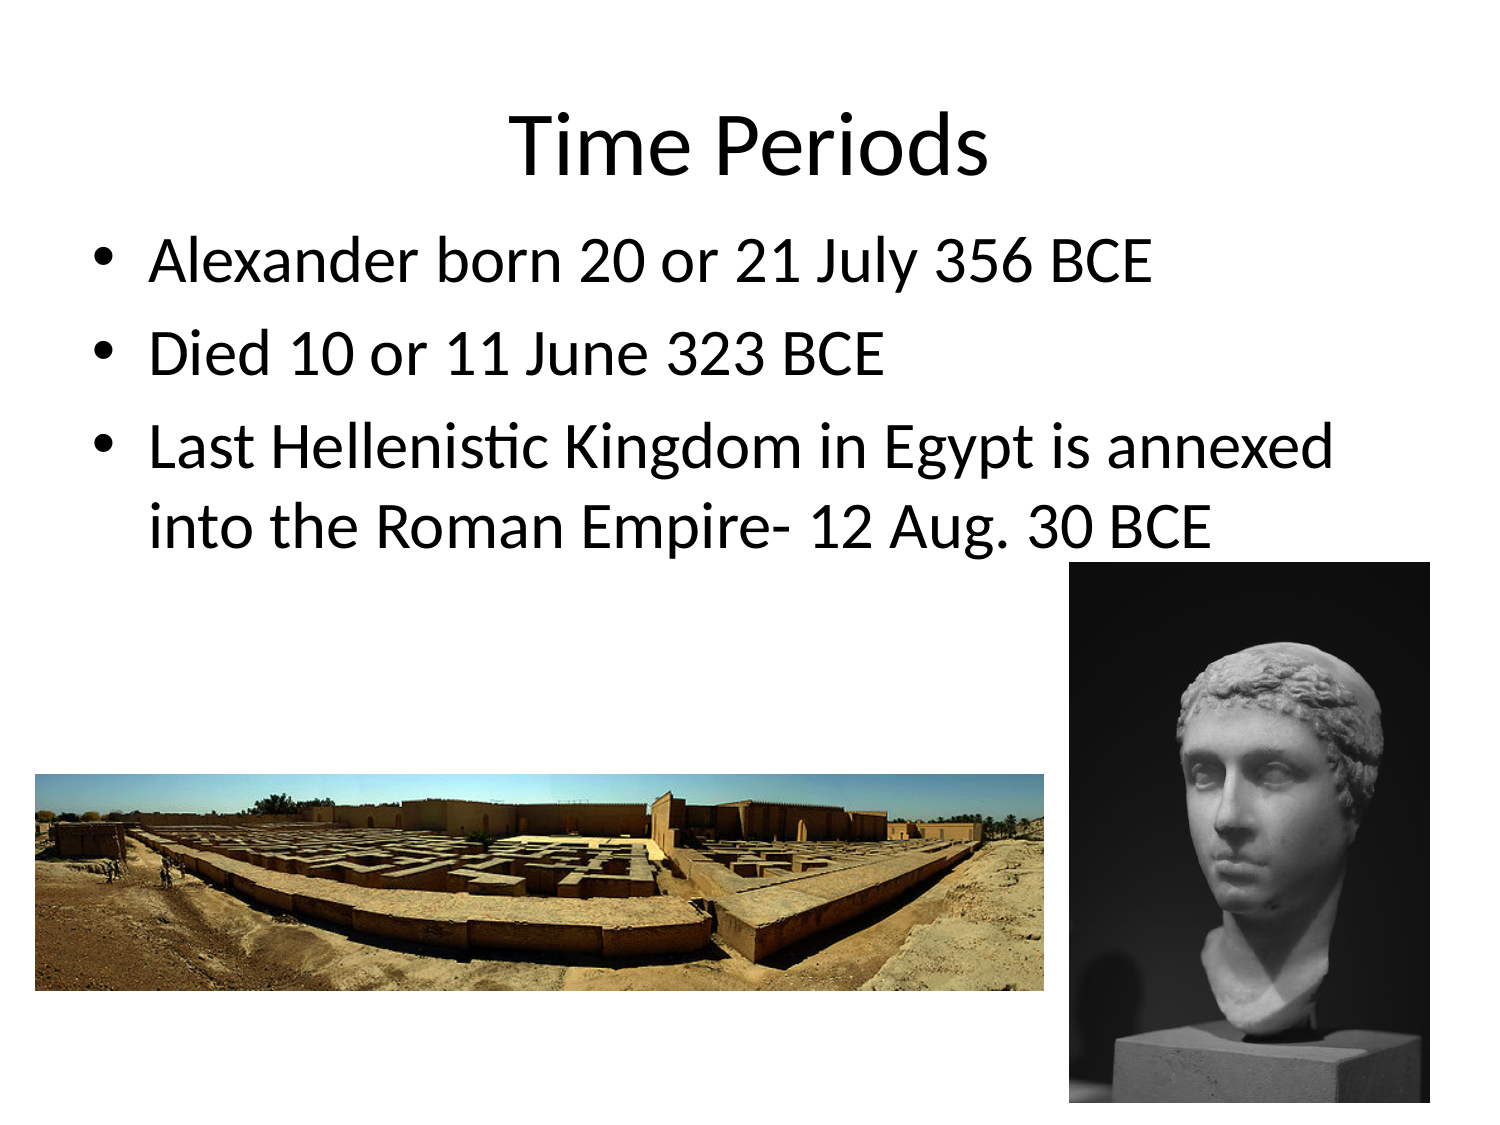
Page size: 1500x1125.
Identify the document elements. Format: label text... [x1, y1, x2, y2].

picture [35, 774, 1044, 991]
title Time Periods [74, 44, 1426, 233]
list Alexander born 20 or 21 July 356 BCE Died 10 or 11 June 323 BCE Last Hellenistic Kingdom in Egypt is annexed into the Roman Empire- 12 Aug. 30 BCE [76, 207, 1428, 951]
picture [1068, 562, 1430, 1104]
